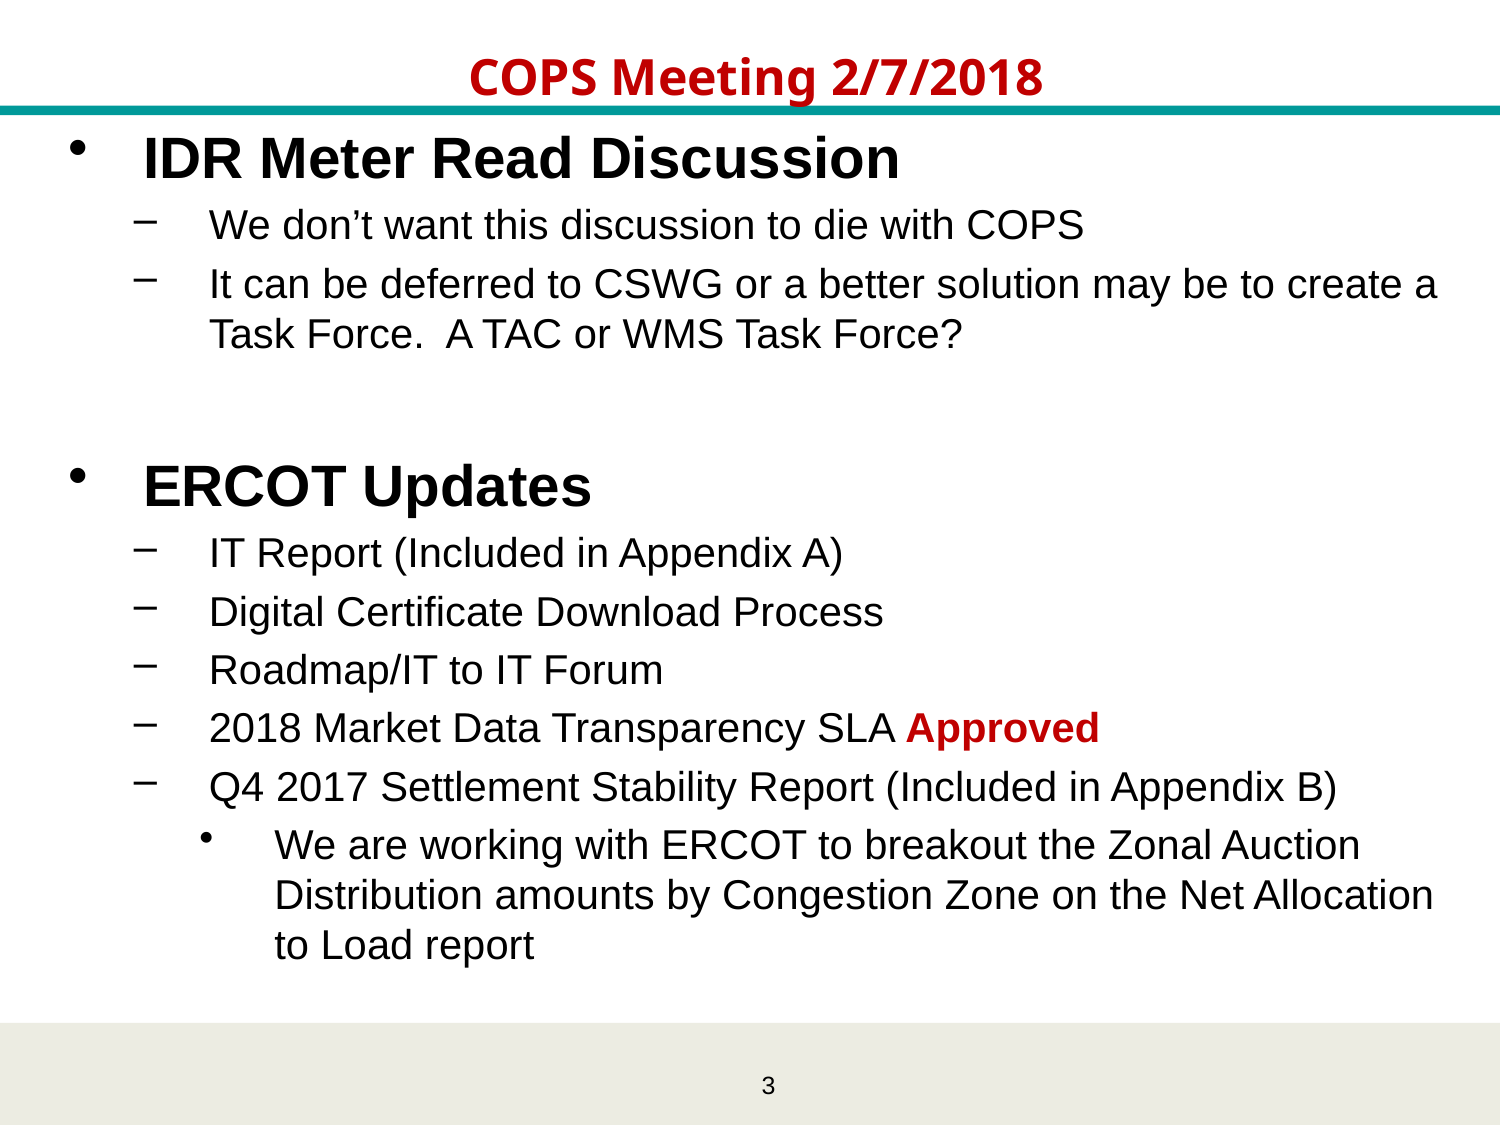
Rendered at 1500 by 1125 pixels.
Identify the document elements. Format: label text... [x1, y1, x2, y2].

title COPS Meeting 2/7/2018 [62, 12, 1450, 112]
list IDR Meter Read Discussion We don’t want this discussion to die with COPS It can be deferred to CSWG or a better solution may be to create a Task Force. A TAC or WMS Task Force? ERCOT Updates IT Report (Included in Appendix A) Digital Certificate Download Process Roadmap/IT to IT Forum 2018 Market Data Transparency SLA Approved Q4 2017 Settlement Stability Report (Included in Appendix B) We are working with ERCOT to breakout the Zonal Auction Distribution amounts by Congestion Zone on the Net Allocation to Load report [43, 112, 1469, 1013]
